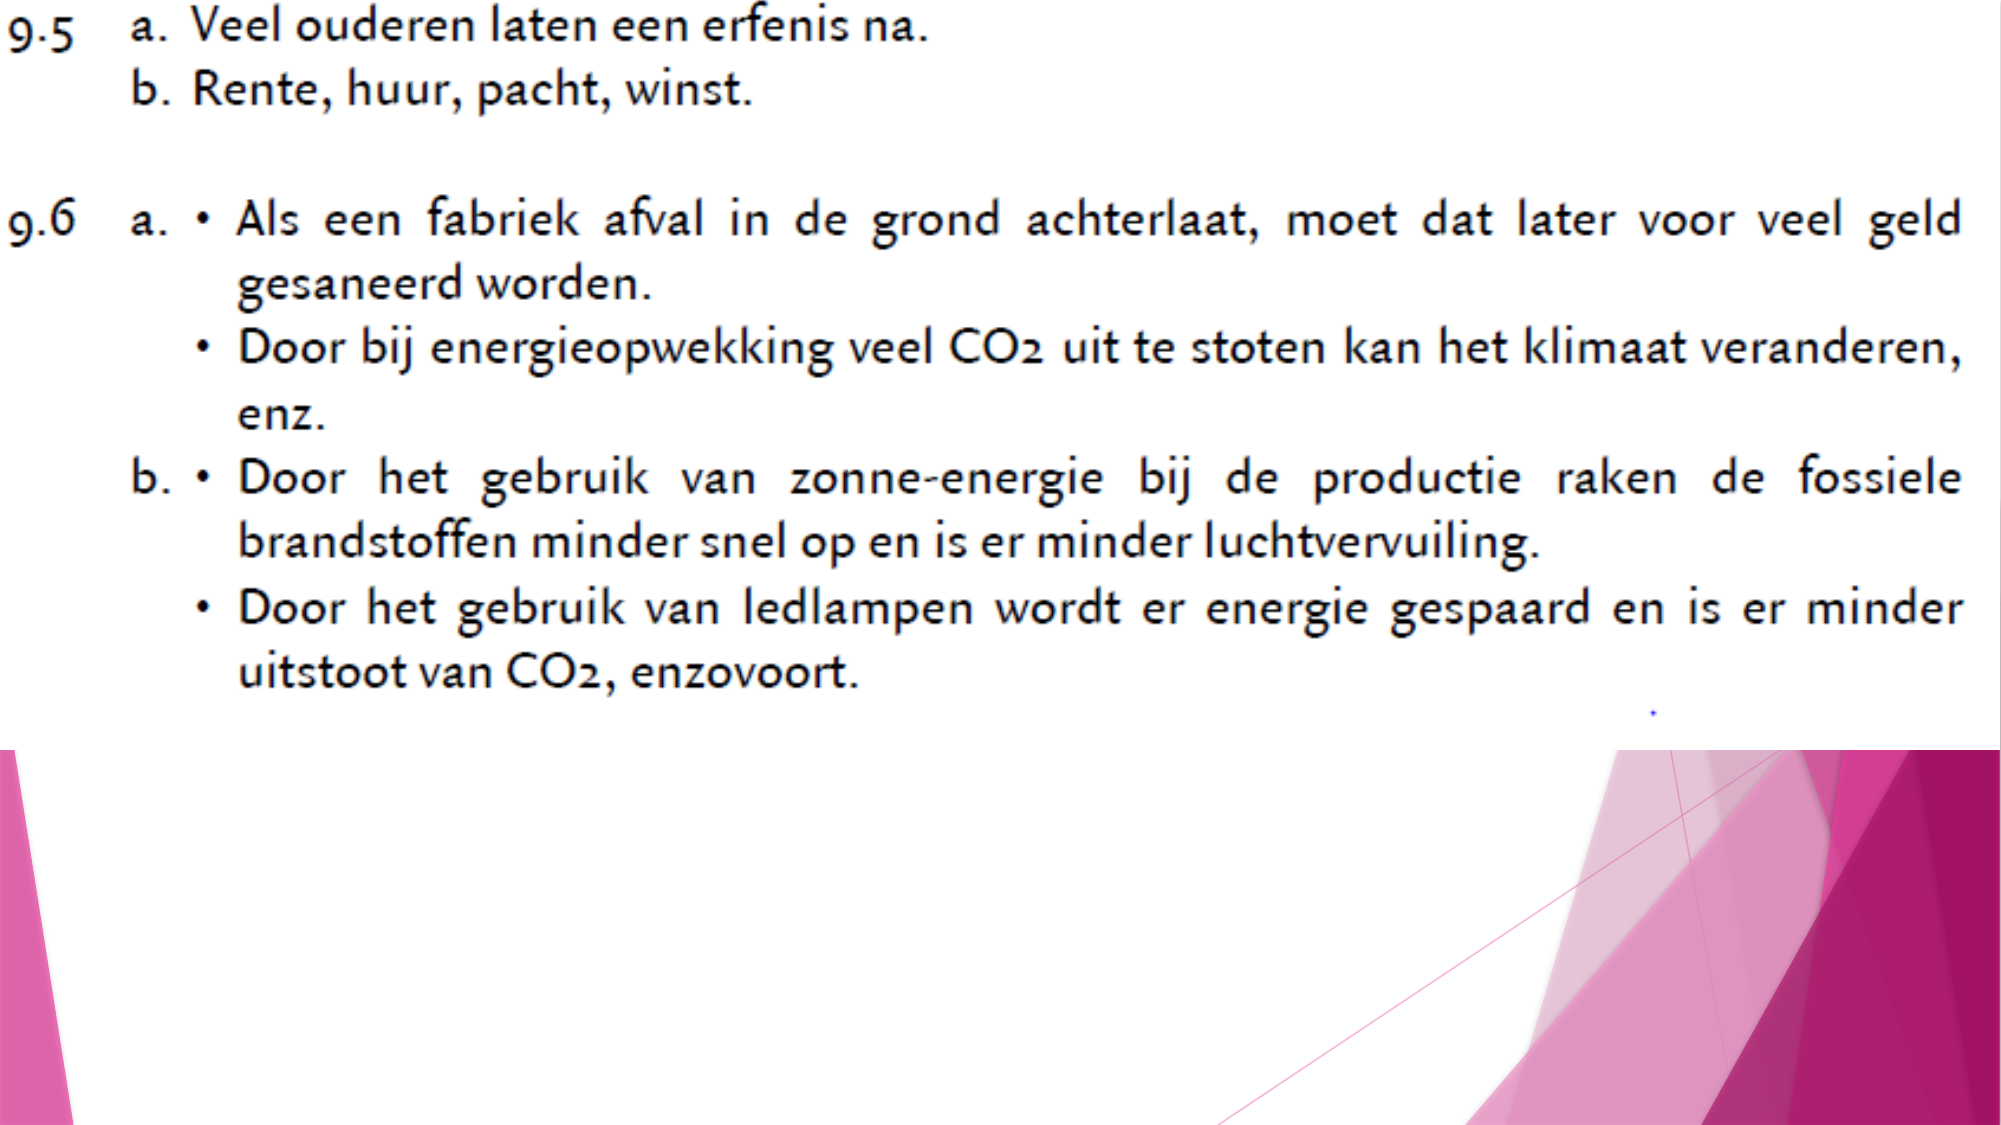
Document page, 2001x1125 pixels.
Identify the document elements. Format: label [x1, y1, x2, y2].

picture [0, 0, 2000, 750]
